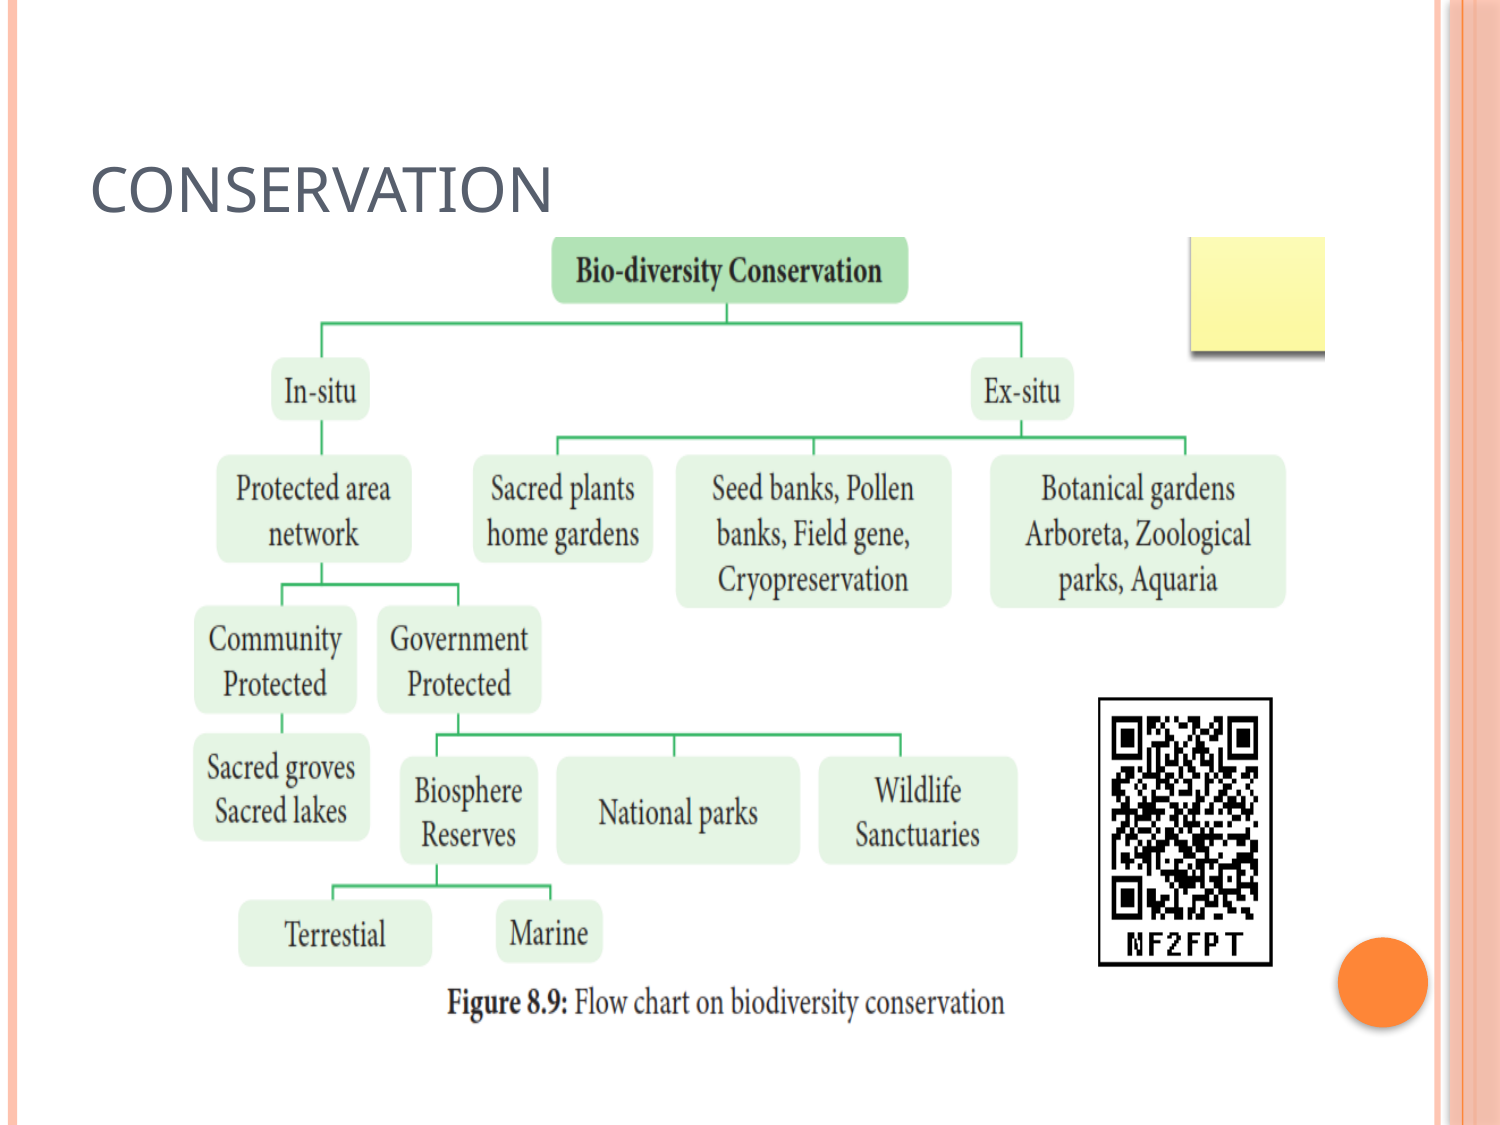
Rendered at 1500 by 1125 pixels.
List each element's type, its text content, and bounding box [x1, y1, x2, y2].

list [74, 236, 1326, 1026]
title CONSERVATION [75, 45, 1300, 233]
